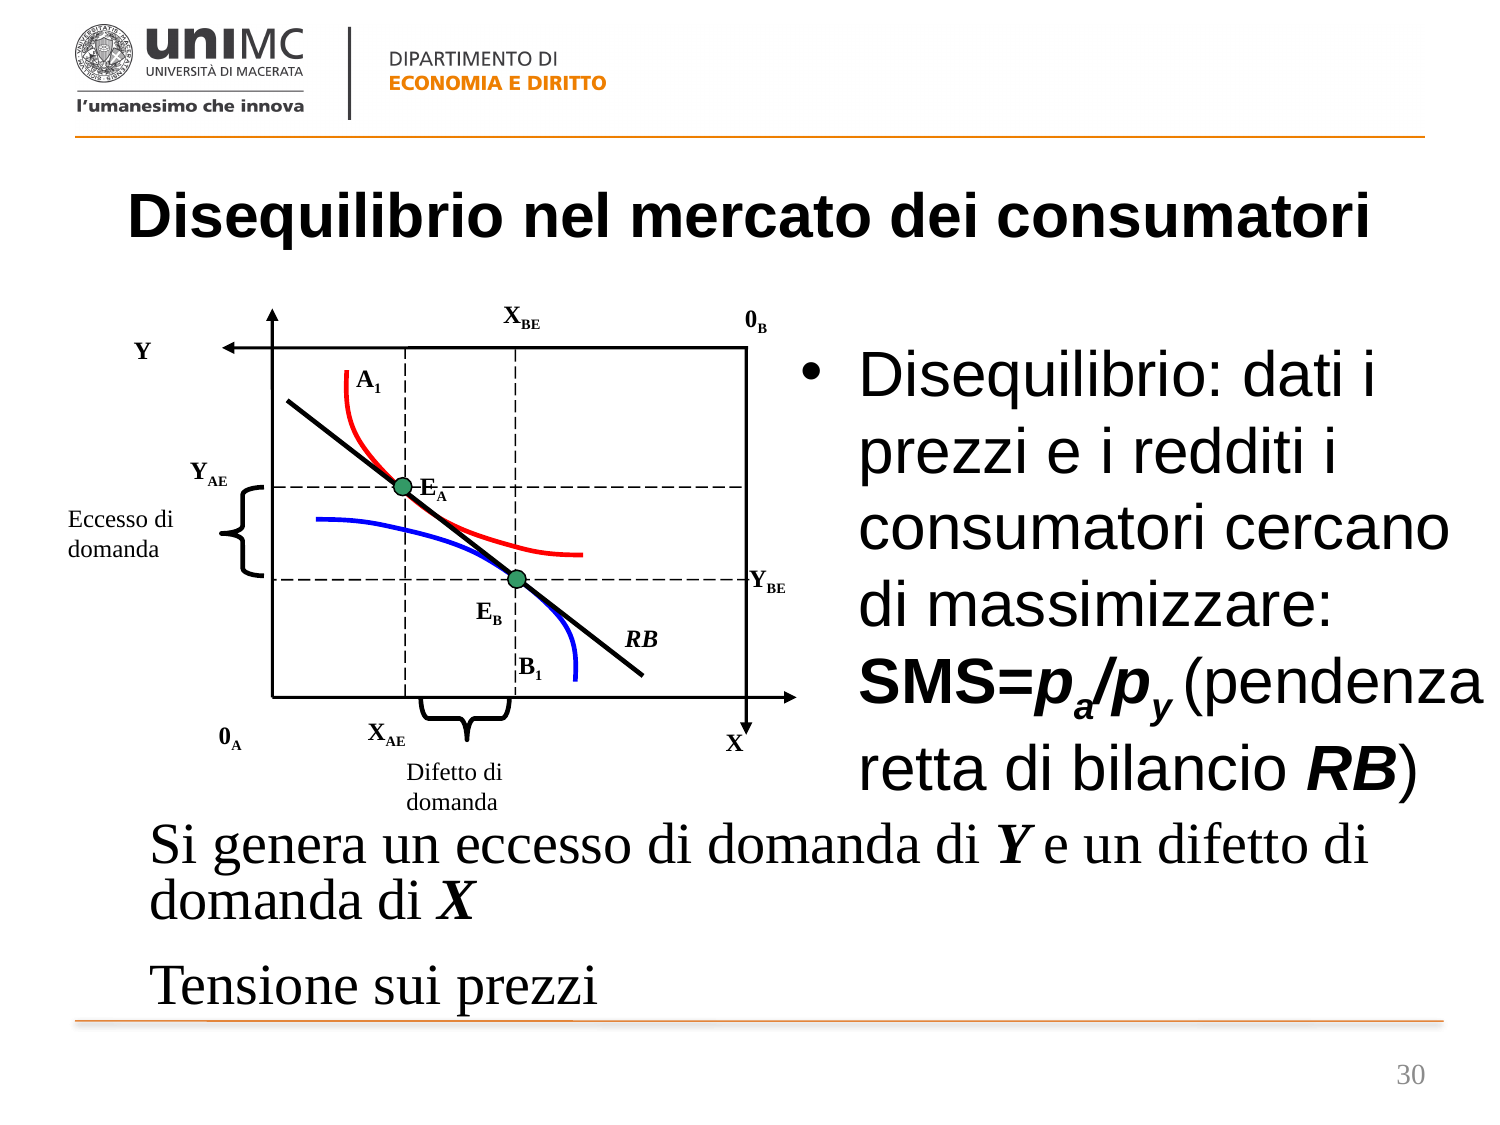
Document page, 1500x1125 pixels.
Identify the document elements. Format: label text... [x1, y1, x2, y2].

title Disequilibrio nel mercato dei consumatori [75, 166, 1425, 259]
text_box Si genera un eccesso di domanda di Y e un difetto di domanda di X Tensione sui prezzi [134, 811, 1446, 1023]
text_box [52, 290, 831, 854]
slide_number 30 [1091, 1042, 1442, 1103]
picture [75, 24, 1425, 138]
list Disequilibrio: dati i prezzi e i redditi i consumatori cercano di massimizzare: SMS=pa/py (pendenza retta di bilancio RB) [836, 324, 1500, 823]
